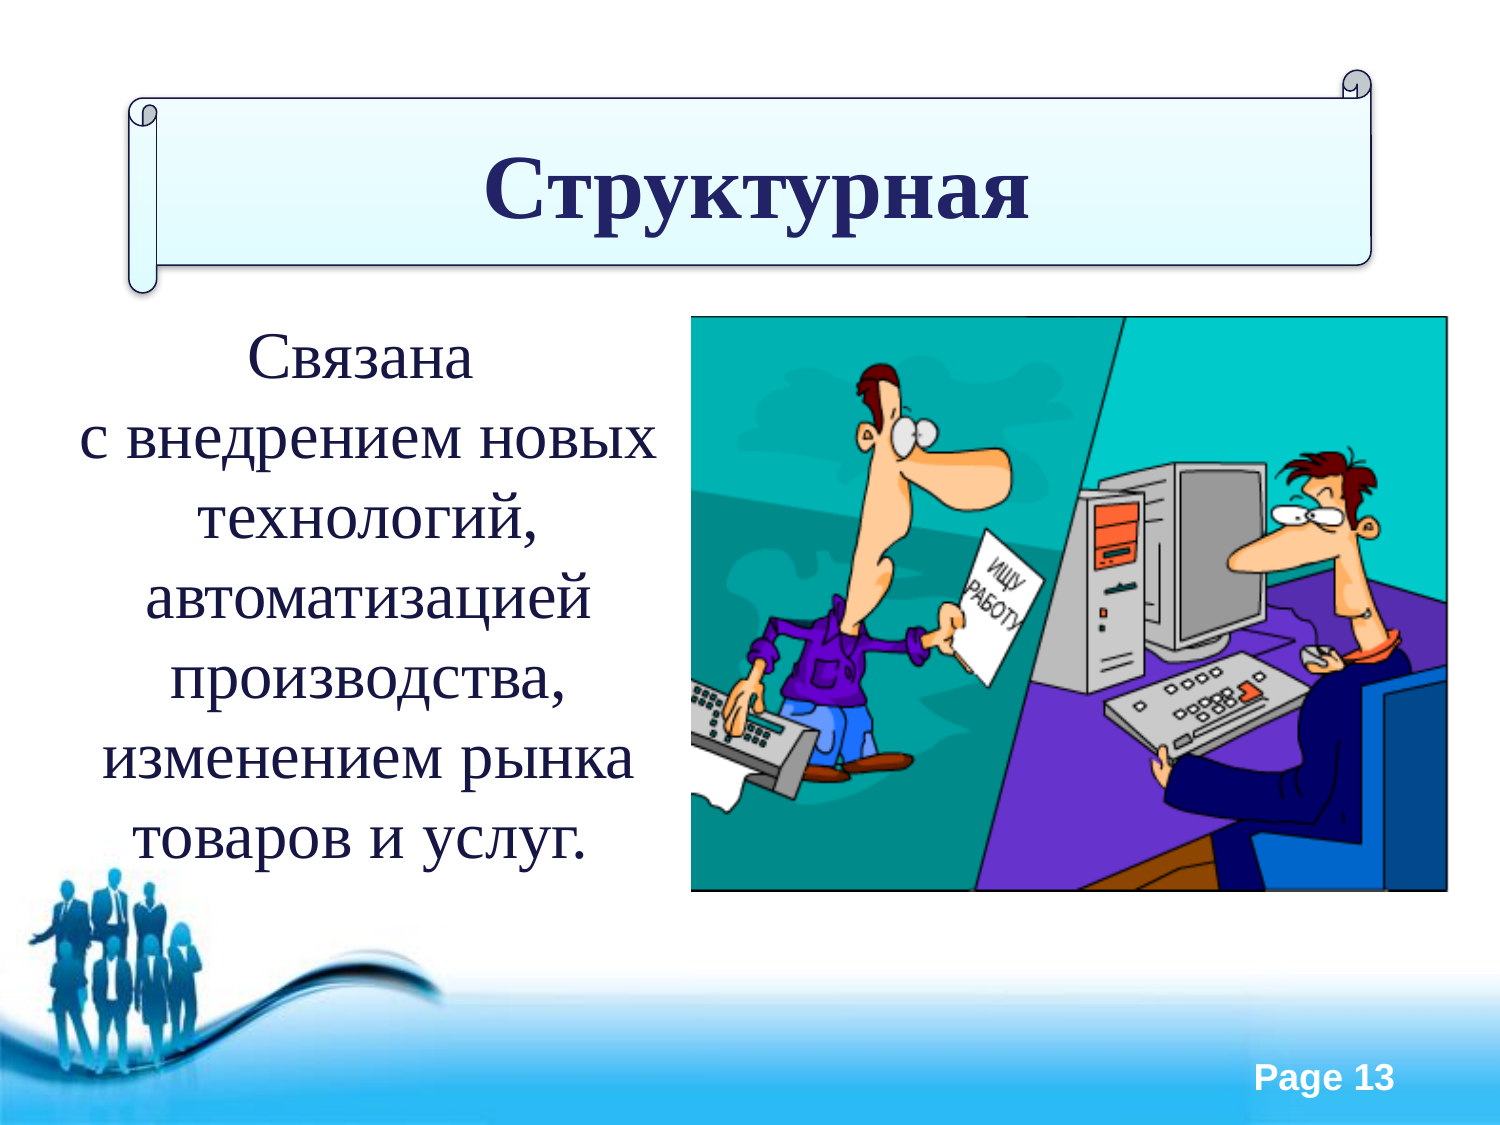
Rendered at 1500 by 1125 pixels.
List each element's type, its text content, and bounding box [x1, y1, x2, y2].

picture [58, 1002, 63, 1011]
text_box Связана с внедрением новых технологий, автоматизацией производства, изменением рынка товаров и услуг. [58, 304, 680, 880]
picture [0, 0, 1500, 1125]
text_box Структурная [128, 69, 1372, 294]
